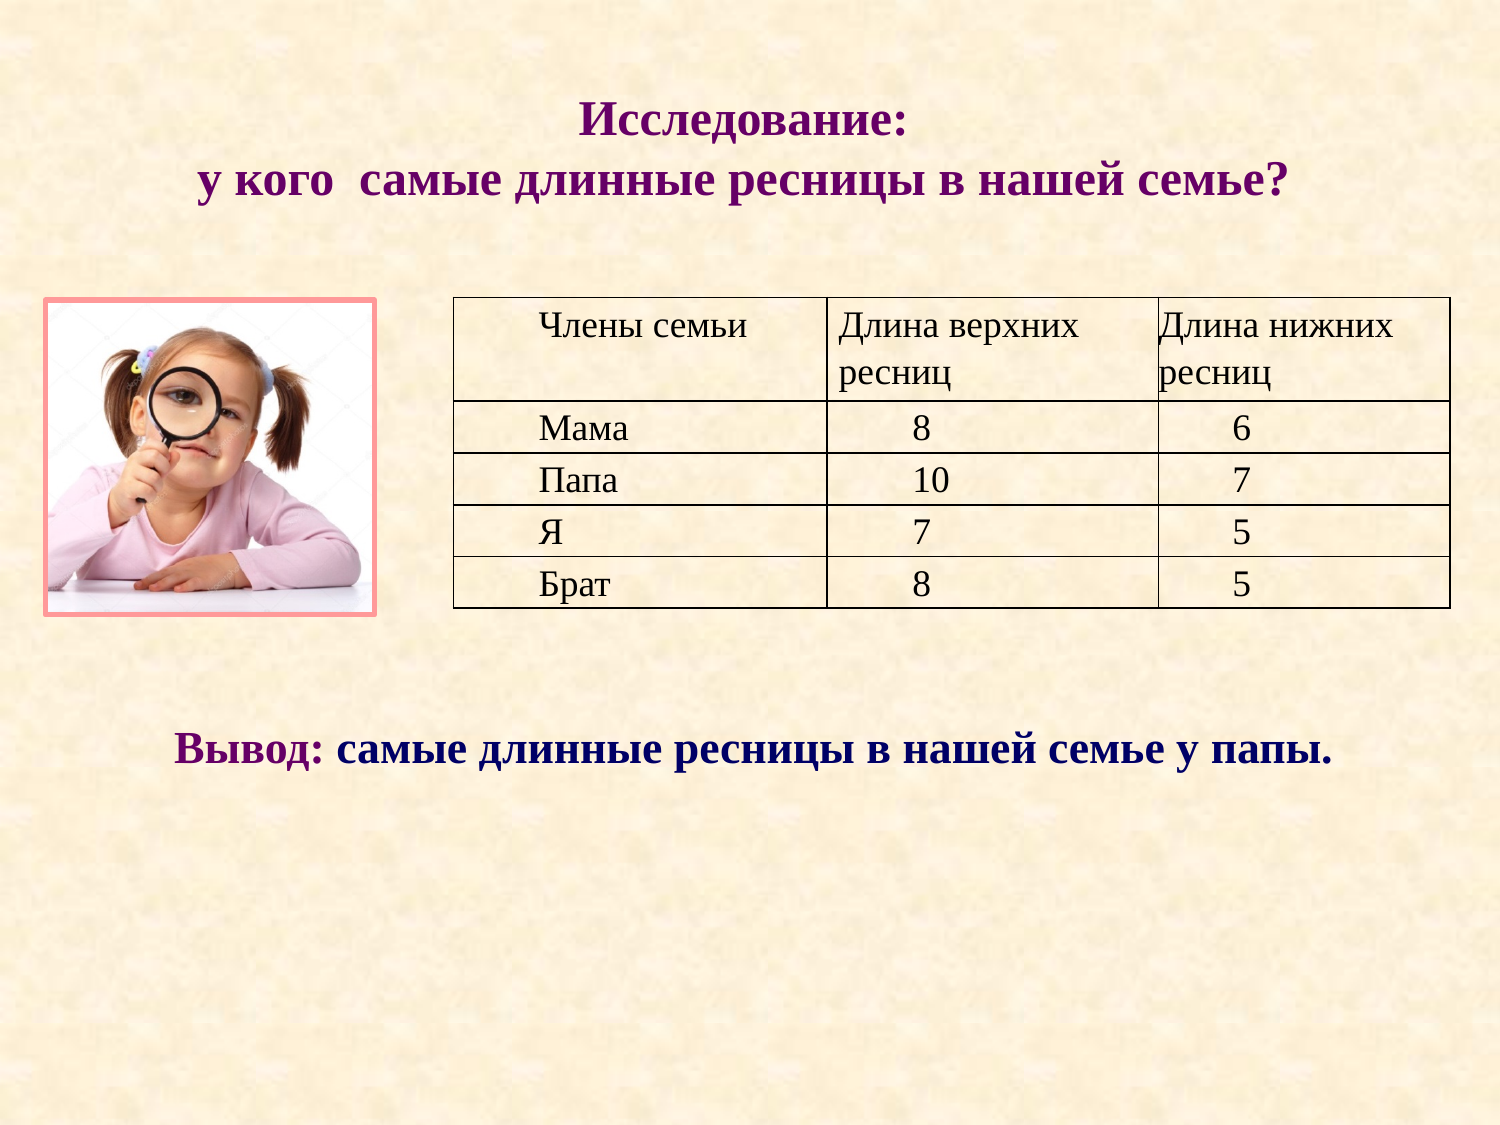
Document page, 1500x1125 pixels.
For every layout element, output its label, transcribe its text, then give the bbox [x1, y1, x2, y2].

table_cell Я [454, 506, 826, 533]
table_cell Мама [454, 402, 826, 452]
table_cell Папа [454, 454, 826, 504]
table_cell 7 [1159, 454, 1449, 504]
table_cell 10 [828, 454, 1158, 504]
table_cell 8 [828, 402, 1158, 452]
table_header Длина верхних ресниц [828, 298, 1158, 400]
text_box Вывод: самые длинные ресницы в нашей семье у папы. [159, 682, 1447, 780]
picture [47, 302, 373, 613]
text_box Исследование: у кого самые длинные ресницы в нашей семье? [53, 78, 1447, 213]
table_cell 5 [1159, 506, 1449, 533]
table_cell 7 [828, 506, 1158, 533]
picture [0, 0, 1500, 1125]
table_header Длина нижних ресниц [1159, 298, 1449, 400]
text_box [377, 533, 1500, 608]
table_header Члены семьи [454, 298, 826, 400]
table_cell 6 [1159, 402, 1449, 452]
